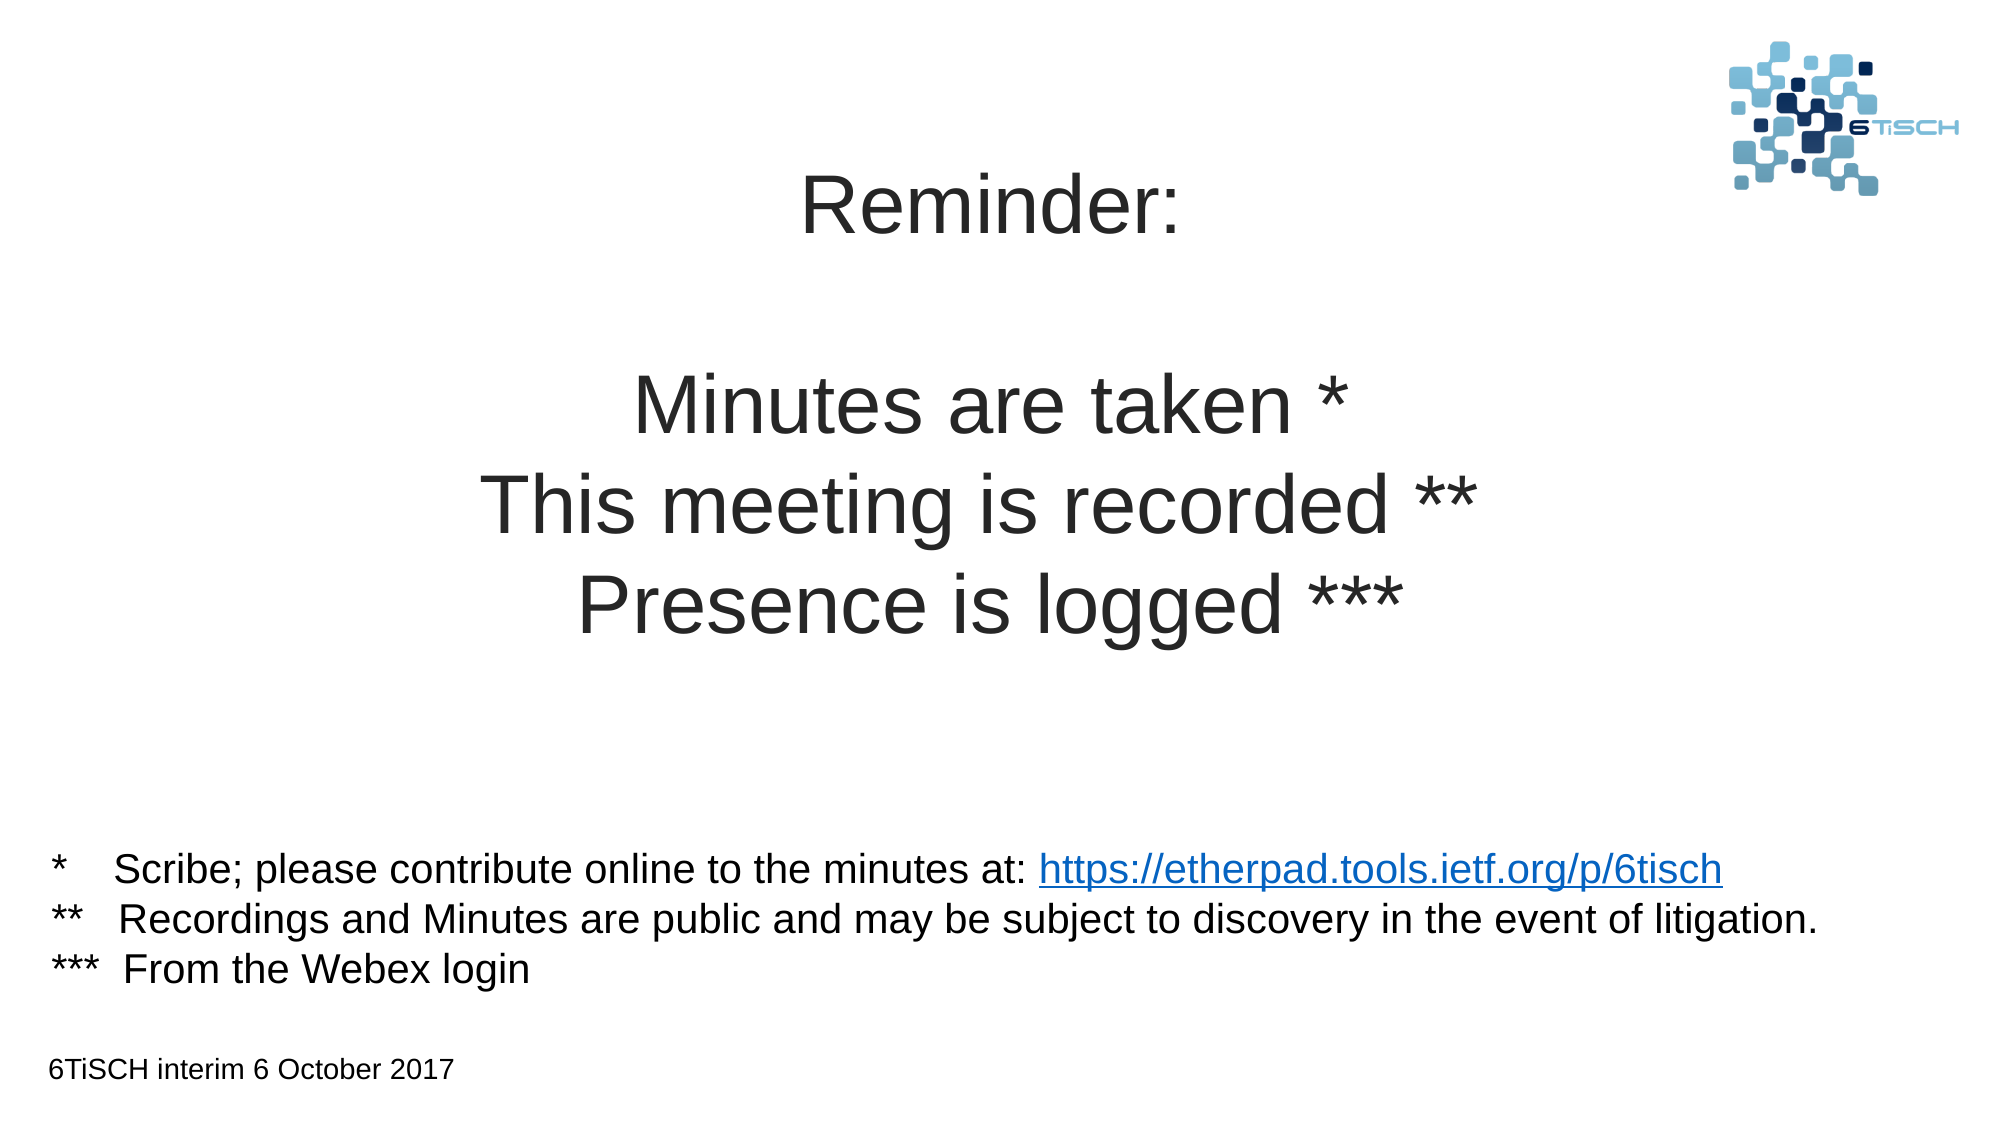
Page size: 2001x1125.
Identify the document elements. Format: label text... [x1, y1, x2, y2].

text_box Reminder: Minutes are taken * This meeting is recorded ** Presence is logged *** [297, 87, 1686, 713]
picture [1725, 37, 1963, 200]
text_box * Scribe; please contribute online to the minutes at: https://etherpad.tools.ietf.org/p/6tisch ** Recordings and Minutes are public and may be subject to discovery in the event of litigation. *** From the Webex login [36, 834, 1969, 1000]
